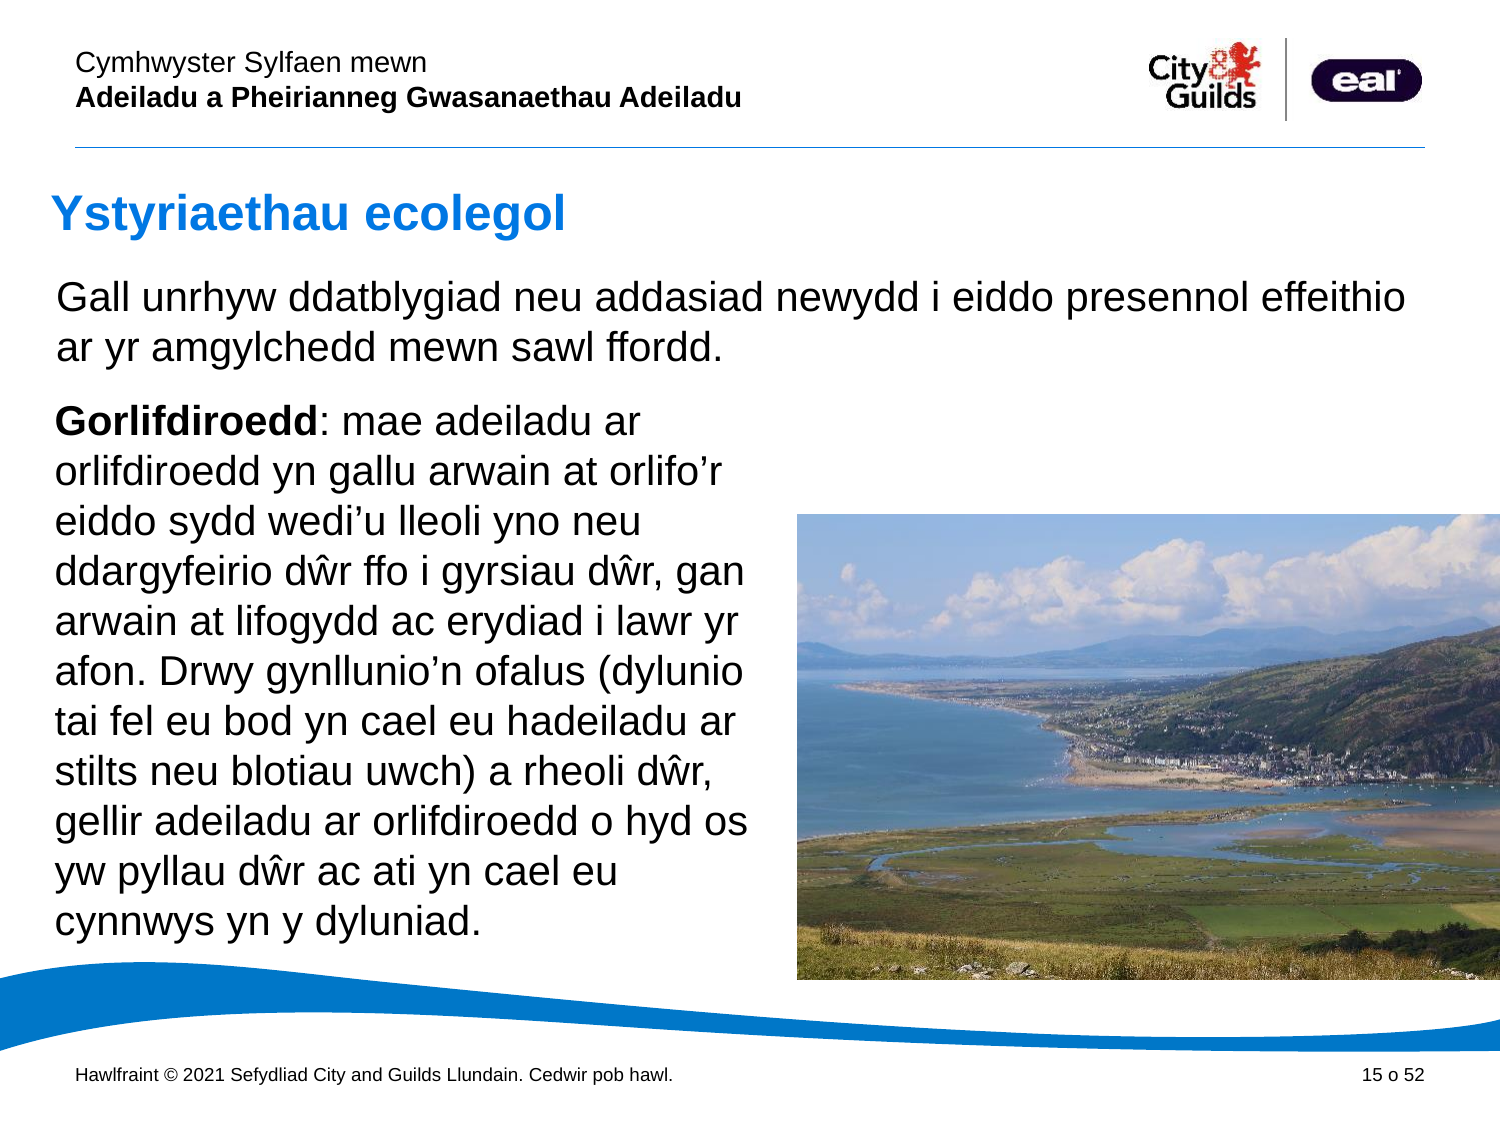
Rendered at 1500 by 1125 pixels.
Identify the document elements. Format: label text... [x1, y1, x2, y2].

picture [796, 514, 1500, 980]
list Gorlifdiroedd: mae adeiladu ar orlifdiroedd yn gallu arwain at orlifo’r eiddo sydd wedi’u lleoli yno neu ddargyfeirio dŵr ffo i gyrsiau dŵr, gan arwain at lifogydd ac erydiad i lawr yr afon. Drwy gynllunio’n ofalus (dylunio tai fel eu bod yn cael eu hadeiladu ar stilts neu blotiau uwch) a rheoli dŵr, gellir adeiladu ar orlifdiroedd o hyd os yw pyllau dŵr ac ati yn cael eu cynnwys yn y dyluniad. [54, 393, 786, 946]
picture [1149, 38, 1422, 121]
text_box Gall unrhyw ddatblygiad neu addasiad newydd i eiddo presennol effeithio ar yr amgylchedd mewn sawl ffordd. [41, 261, 1447, 377]
title Ystyriaethau ecolegol [50, 179, 1401, 244]
